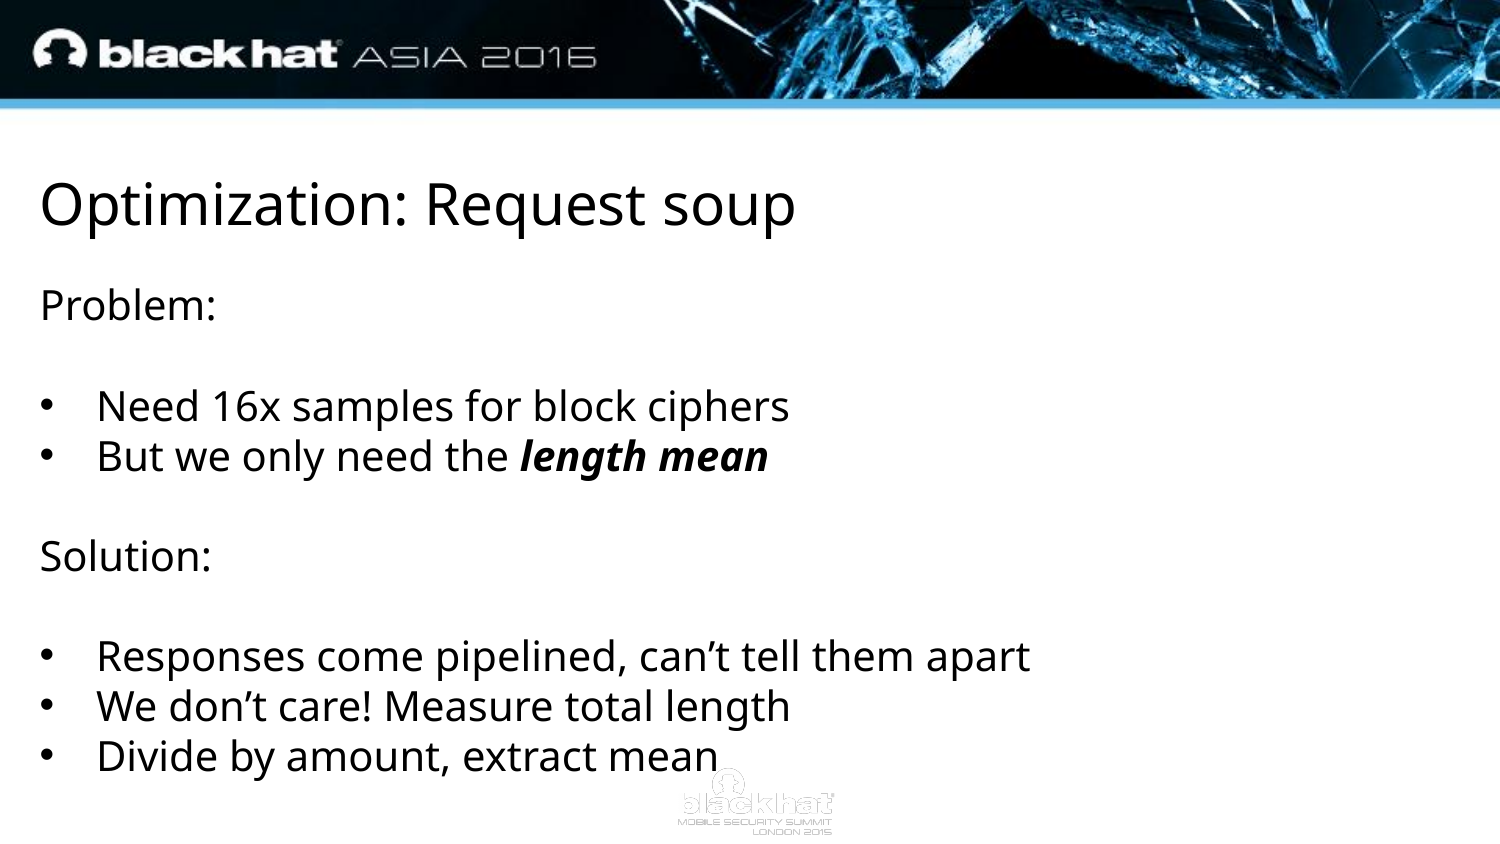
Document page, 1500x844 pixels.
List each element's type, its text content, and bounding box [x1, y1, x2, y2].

picture [0, 0, 1500, 844]
text_box Optimization: Request soup [24, 159, 1438, 245]
text_box Problem: Need 16x samples for block ciphers But we only need the length mean Solution: Responses come pipelined, can’t tell them apart We don’t care! Measure total length Divide by amount, extract mean [24, 271, 1450, 787]
